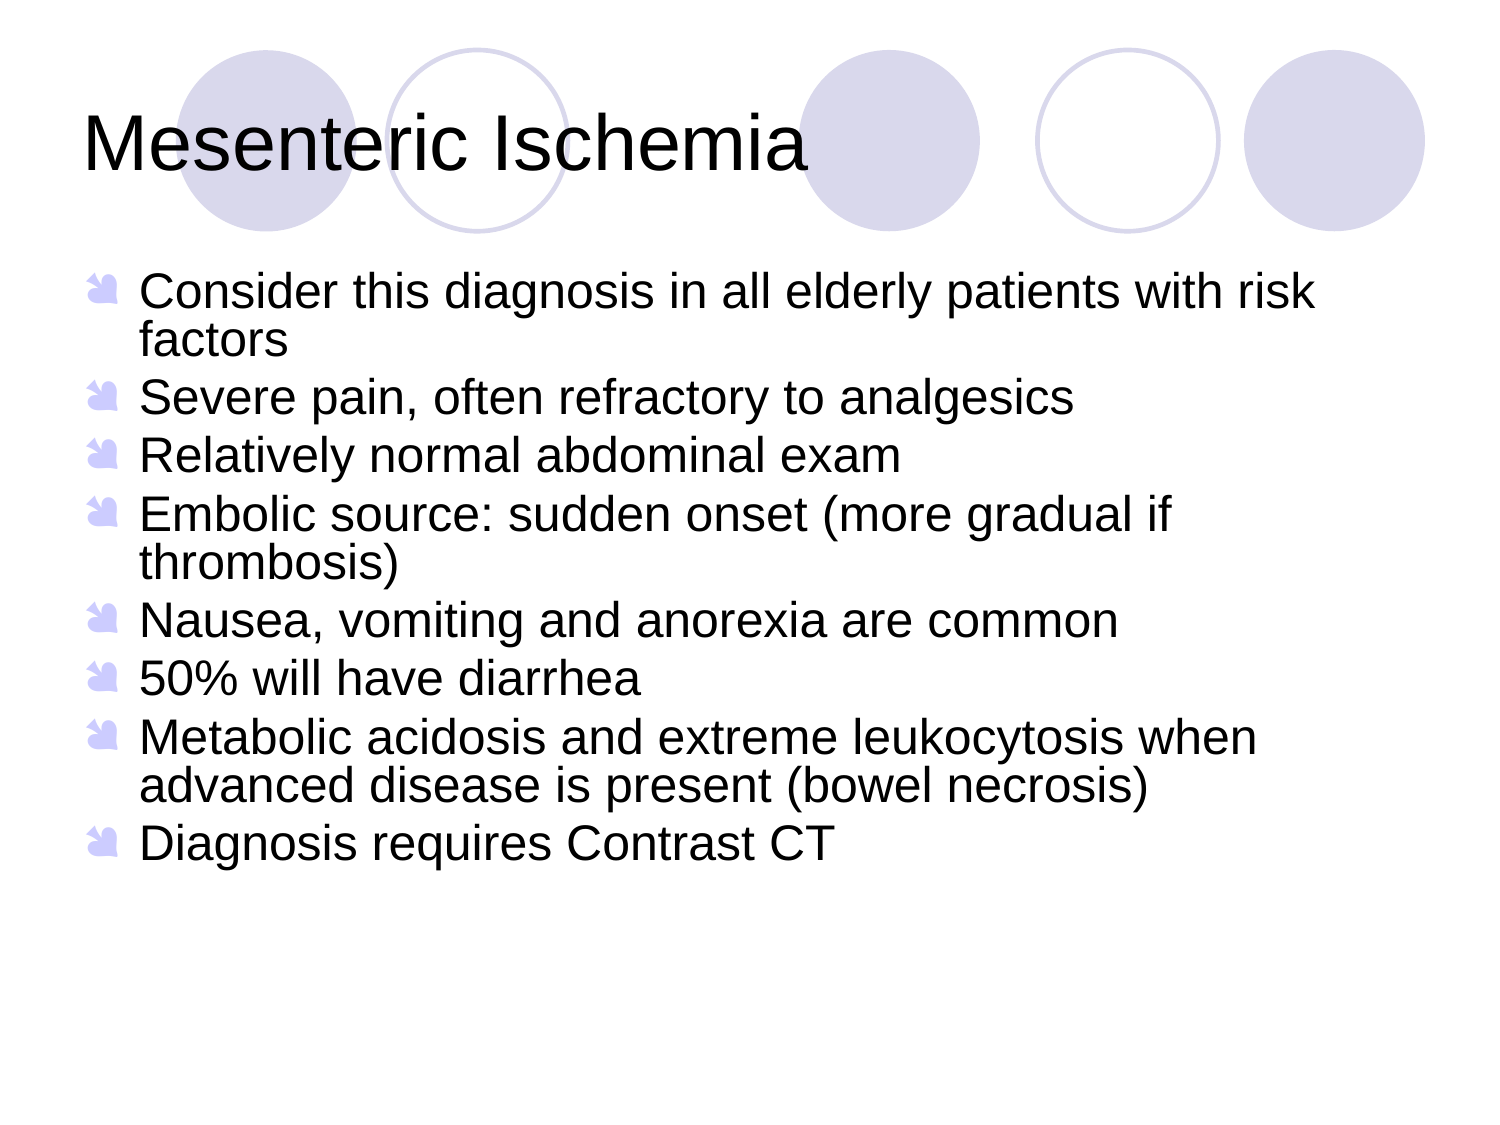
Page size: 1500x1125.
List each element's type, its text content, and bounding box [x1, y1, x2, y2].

list Consider this diagnosis in all elderly patients with risk factors Severe pain, often refractory to analgesics Relatively normal abdominal exam Embolic source: sudden onset (more gradual if thrombosis) Nausea, vomiting and anorexia are common 50% will have diarrhea Metabolic acidosis and extreme leukocytosis when advanced disease is present (bowel necrosis) Diagnosis requires Contrast CT [74, 261, 1426, 1007]
title Mesenteric Ischemia [74, 44, 1426, 234]
